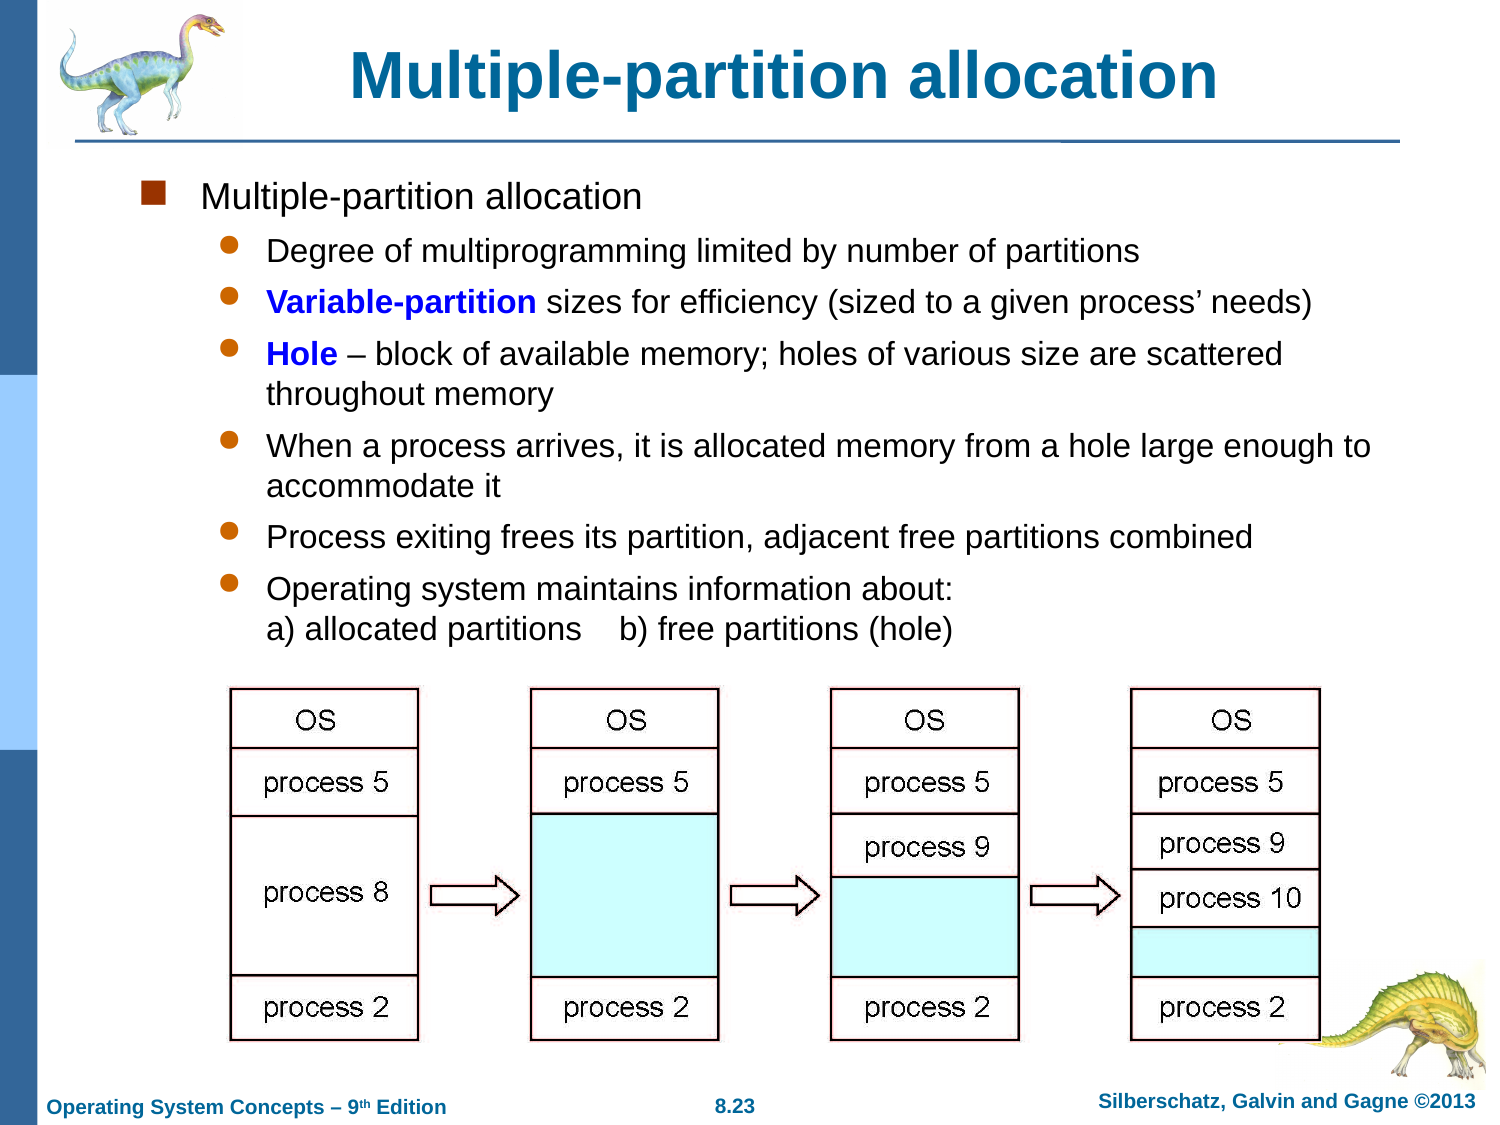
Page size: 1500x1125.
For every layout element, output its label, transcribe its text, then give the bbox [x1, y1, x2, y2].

picture [46, 0, 243, 149]
list Multiple-partition allocation Degree of multiprogramming limited by number of partitions Variable-partition sizes for efficiency (sized to a given process’ needs) Hole – block of available memory; holes of various size are scattered throughout memory When a process arrives, it is allocated memory from a hole large enough to accommodate it Process exiting frees its partition, adjacent free partitions combined Operating system maintains information about: a) allocated partitions b) free partitions (hole) [128, 164, 1405, 701]
title Multiple-partition allocation [149, 97, 1421, 200]
picture [226, 685, 1486, 1090]
